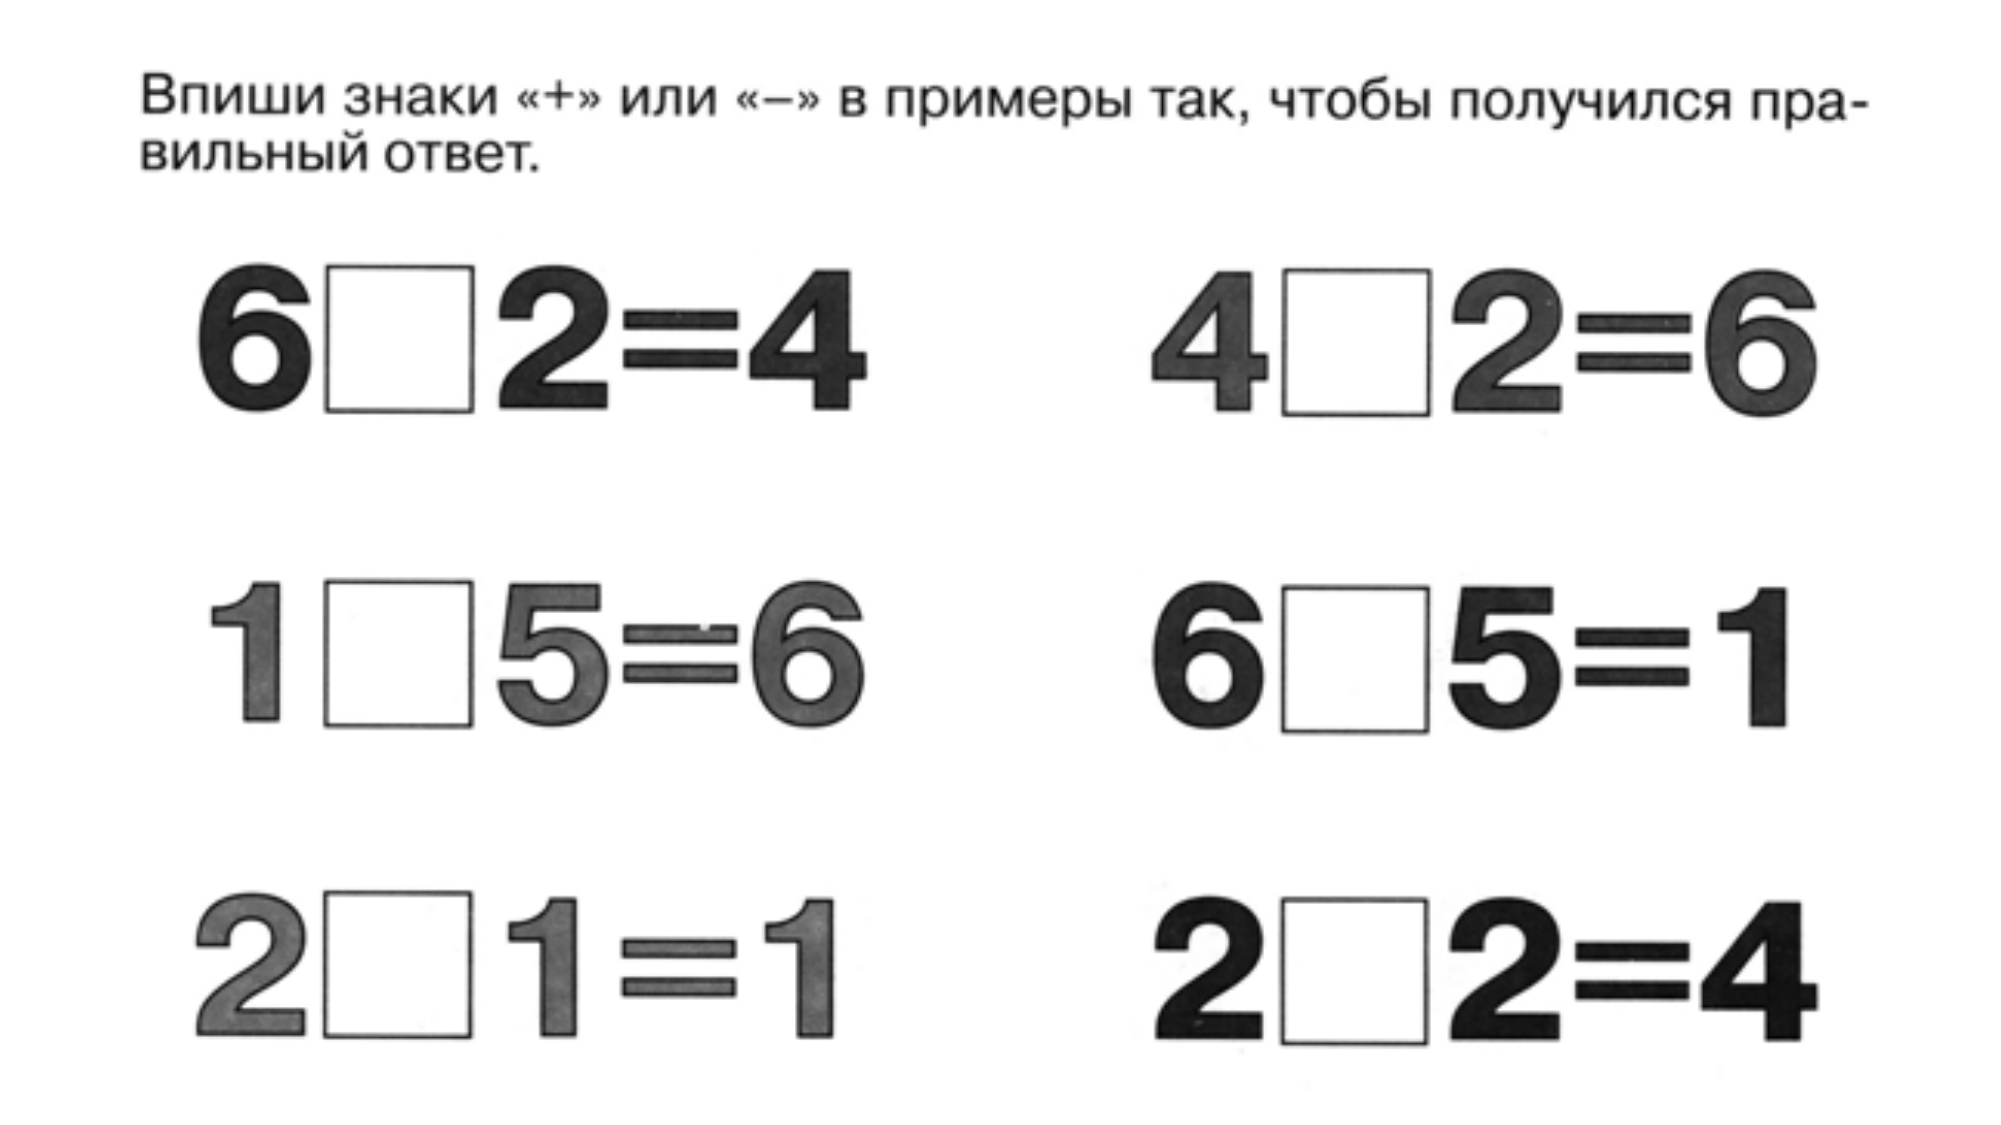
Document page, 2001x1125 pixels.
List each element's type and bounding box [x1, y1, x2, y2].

picture [114, 28, 1907, 1102]
